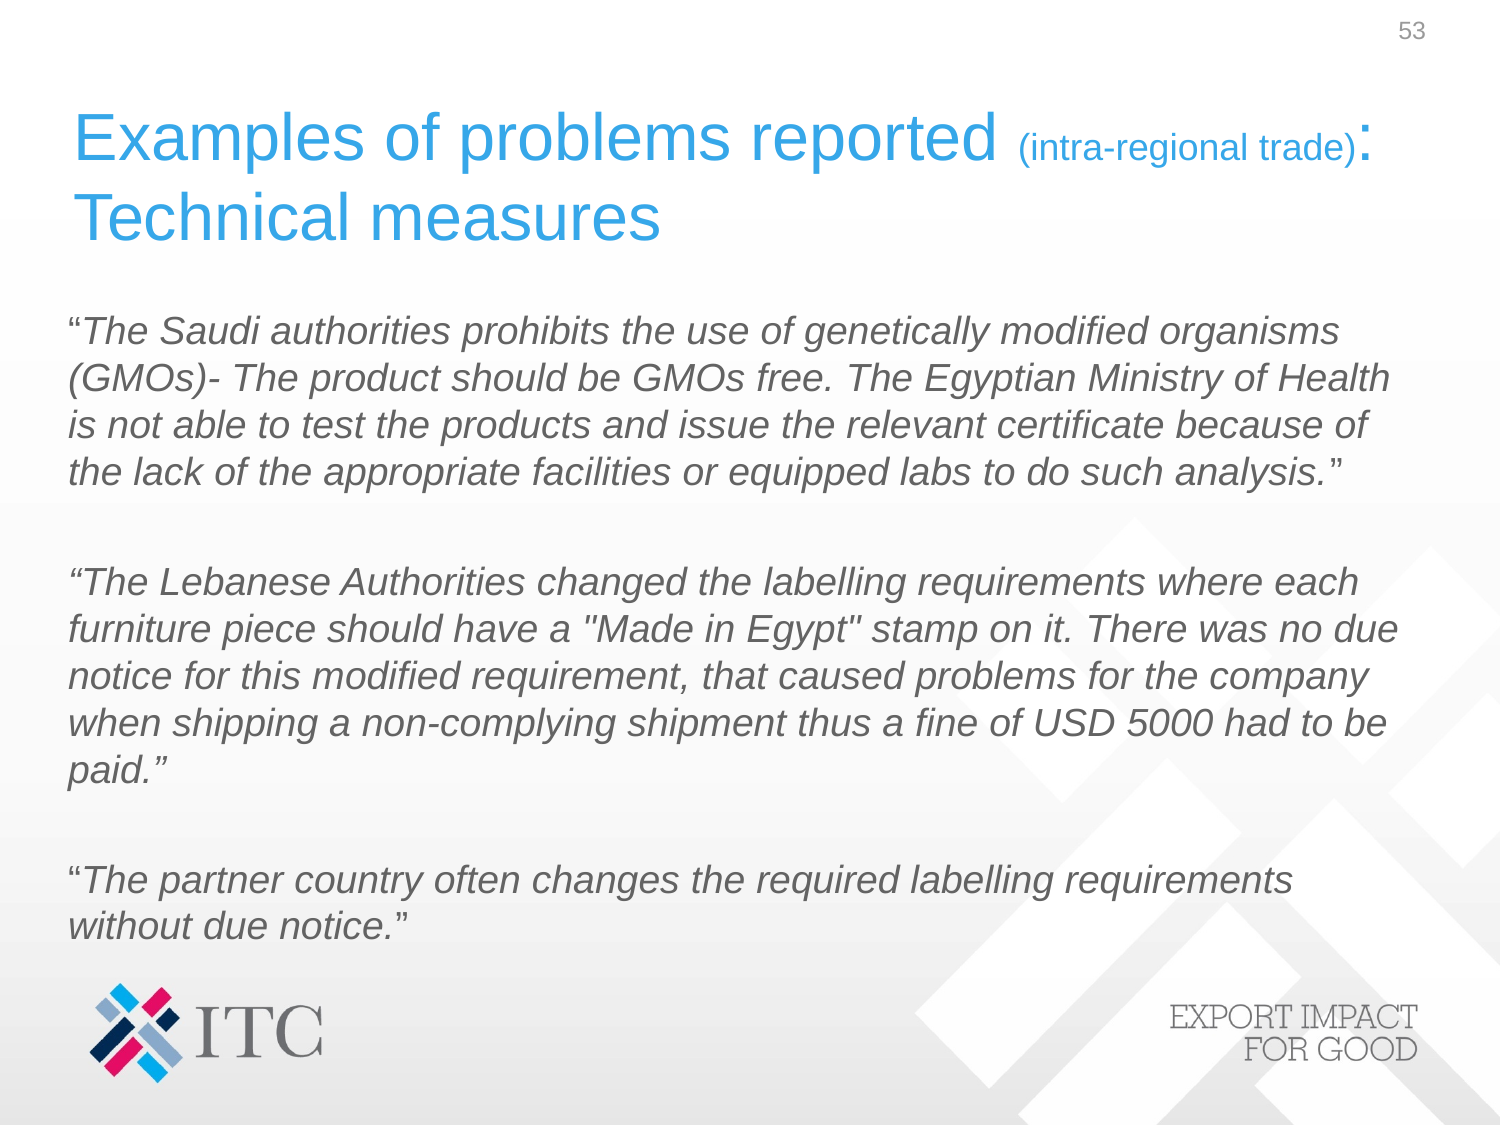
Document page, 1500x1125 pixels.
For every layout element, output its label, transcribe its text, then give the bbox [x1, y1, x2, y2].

title Examples of problems reported (intra-regional trade): Technical measures [58, 86, 1424, 173]
slide_number 53 [1335, 0, 1442, 60]
picture [0, 0, 1500, 1125]
list “The Saudi authorities prohibits the use of genetically modified organisms (GMOs)- The product should be GMOs free. The Egyptian Ministry of Health is not able to test the products and issue the relevant certificate because of the lack of the appropriate facilities or equipped labs to do such analysis.” “The Lebanese Authorities changed the labelling requirements where each furniture piece should have a "Made in Egypt" stamp on it. There was no due notice for this modified requirement, that caused problems for the company when shipping a non-complying shipment thus a fine of USD 5000 had to be paid.” “The partner country often changes the required labelling requirements without due notice.” [53, 298, 1418, 965]
